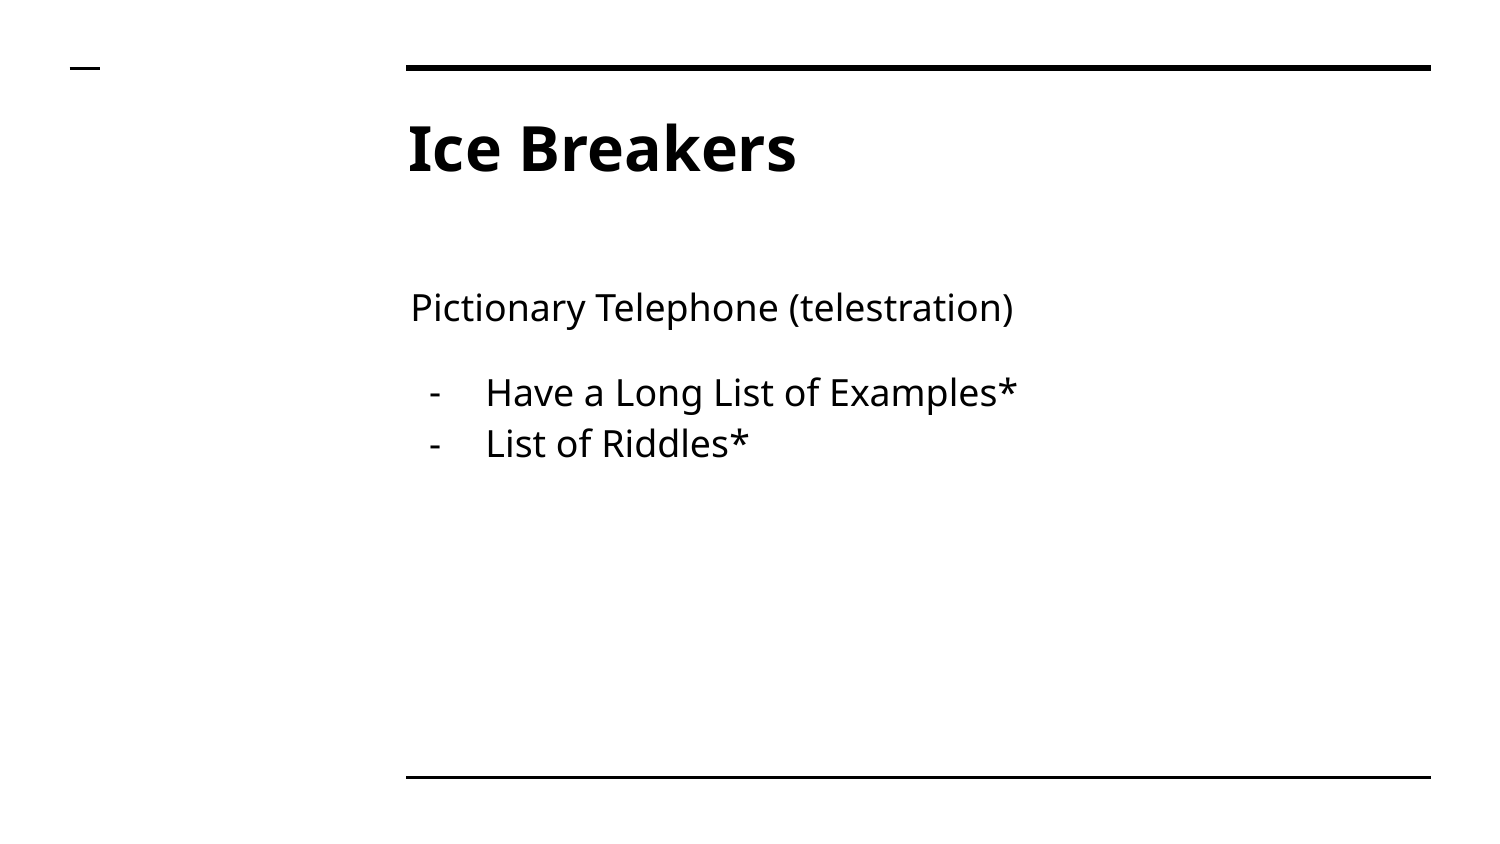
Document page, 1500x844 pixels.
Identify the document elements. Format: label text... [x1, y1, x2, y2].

title Ice Breakers [393, 94, 1431, 199]
list Pictionary Telephone (telestration) Have a Long List of Examples* List of Riddles* [395, 261, 1433, 755]
